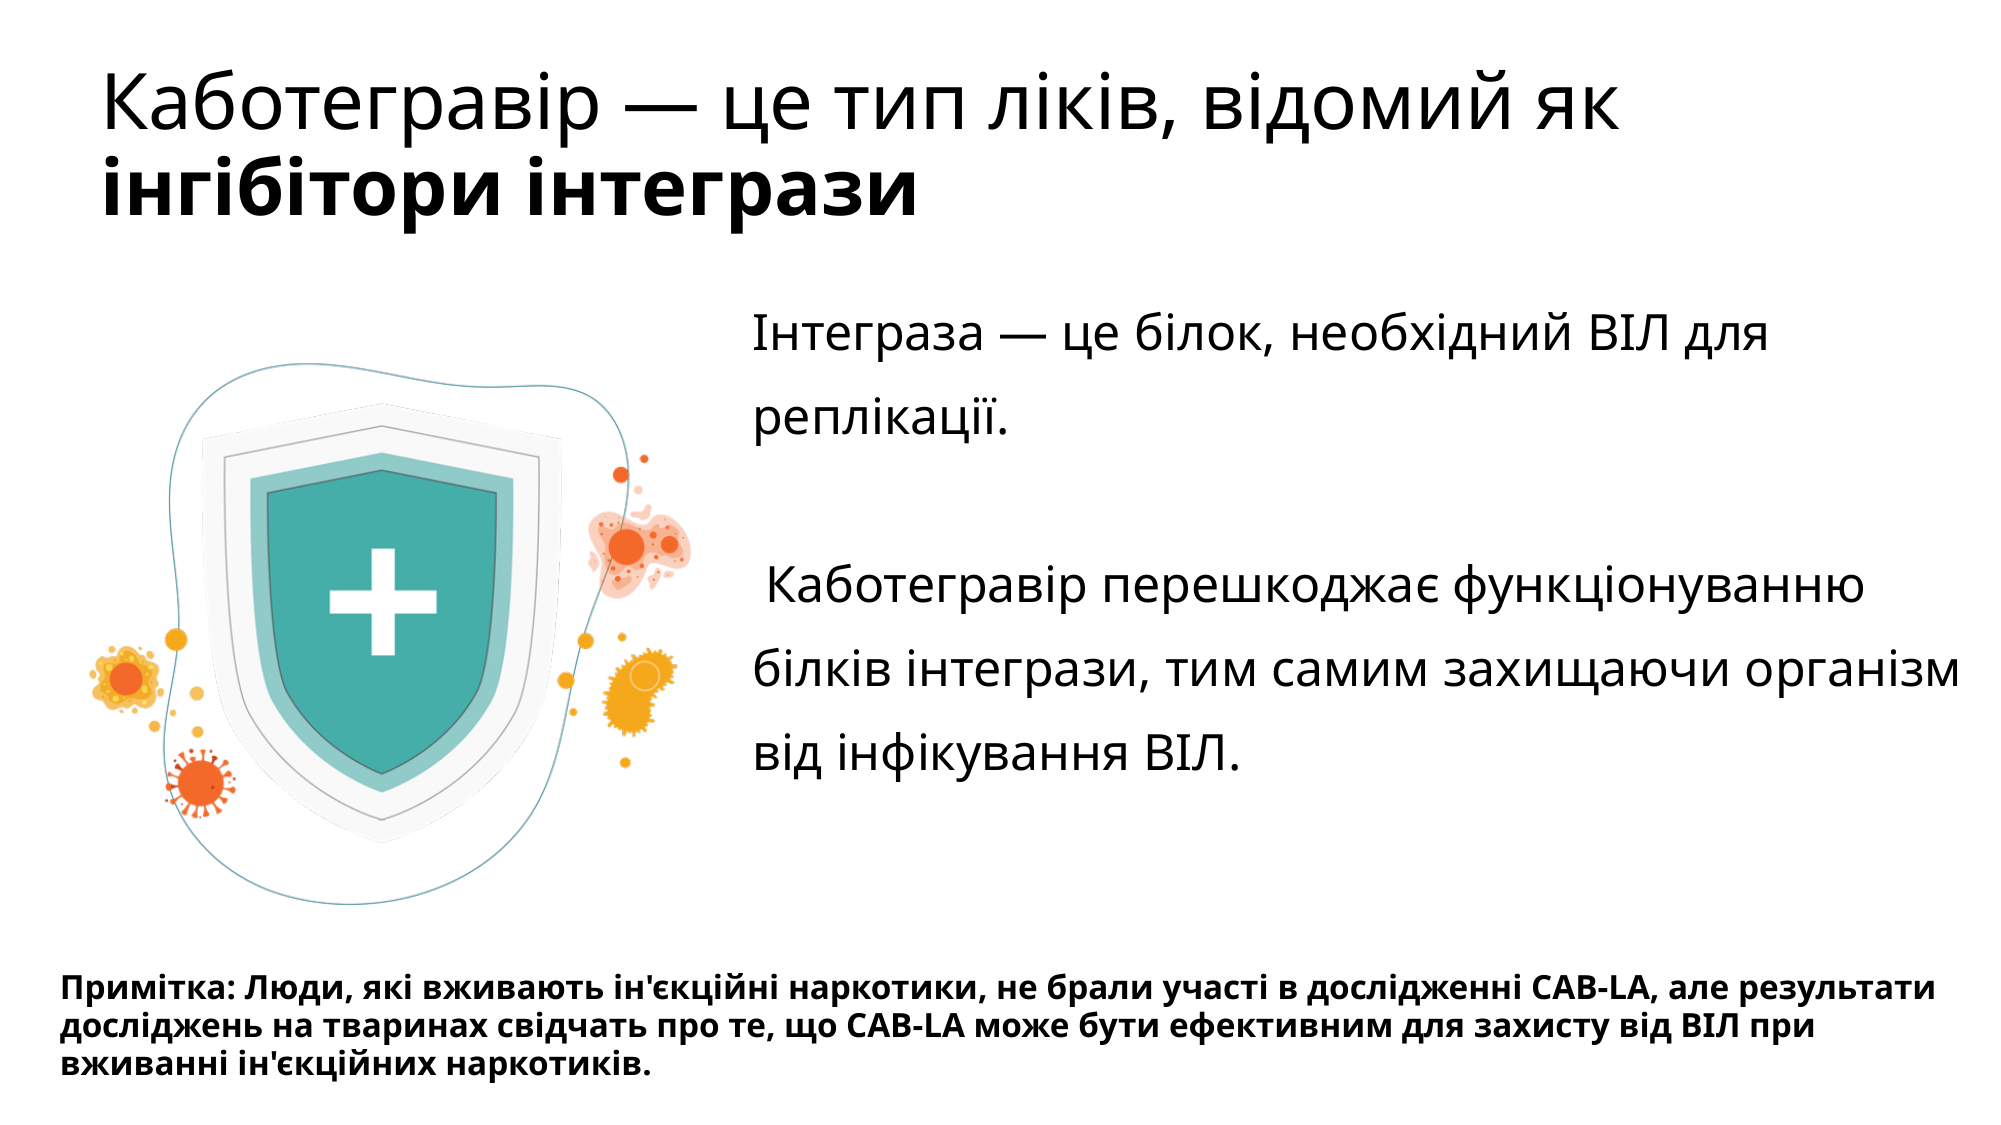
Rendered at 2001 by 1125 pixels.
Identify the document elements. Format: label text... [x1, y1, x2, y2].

text_box Каботегравір — це тип ліків, відомий як інгібітори інтегрази [100, 61, 1900, 319]
text_box [59, 316, 724, 968]
text_box Інтеграза — це білок, необхідний ВІЛ для реплікації. Каботегравір перешкоджає функціонуванню білків інтегрази, тим самим захищаючи організм від інфікування ВІЛ. [752, 276, 1970, 781]
text_box Примітка: Люди, які вживають ін'єкційні наркотики, не брали участі в дослідженні CAB-LA, але результати досліджень на тваринах свідчать про те, що CAB-LA може бути ефективним для захисту від ВІЛ при вживанні ін'єкційних наркотиків. [59, 968, 1940, 1084]
